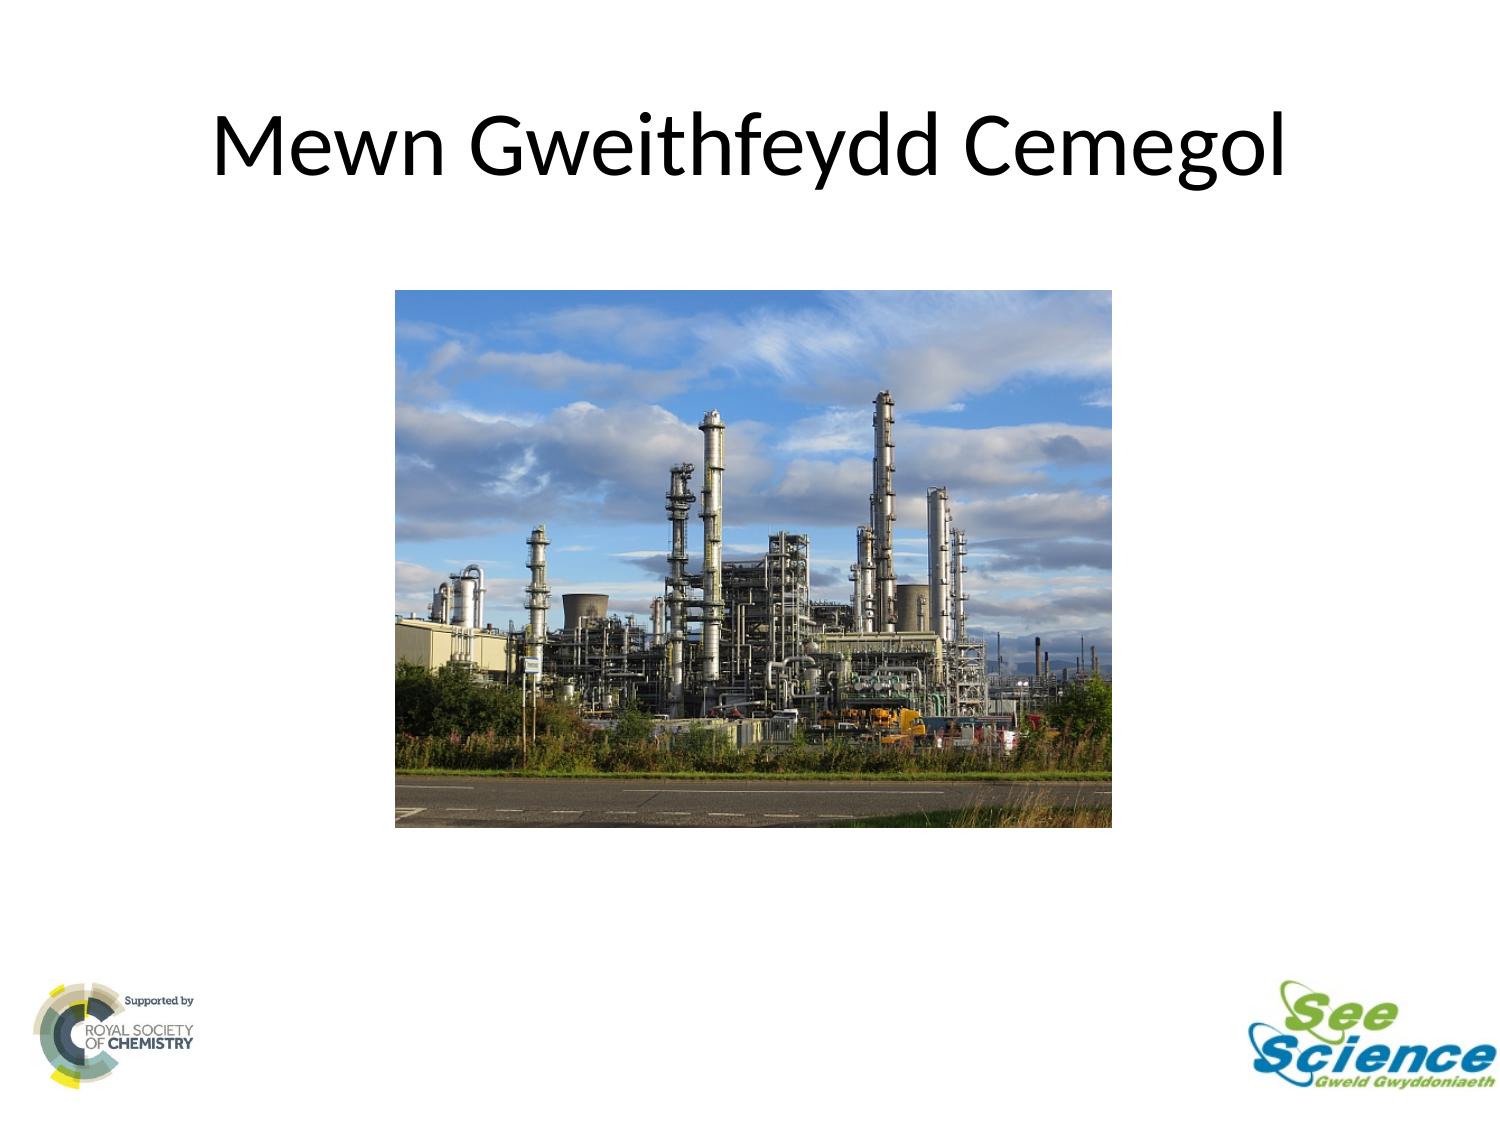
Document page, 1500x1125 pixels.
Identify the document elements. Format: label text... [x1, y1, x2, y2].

picture [1, 951, 224, 1119]
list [395, 290, 1112, 828]
title Mewn Gweithfeydd Cemegol [75, 45, 1425, 233]
picture [1247, 979, 1499, 1091]
